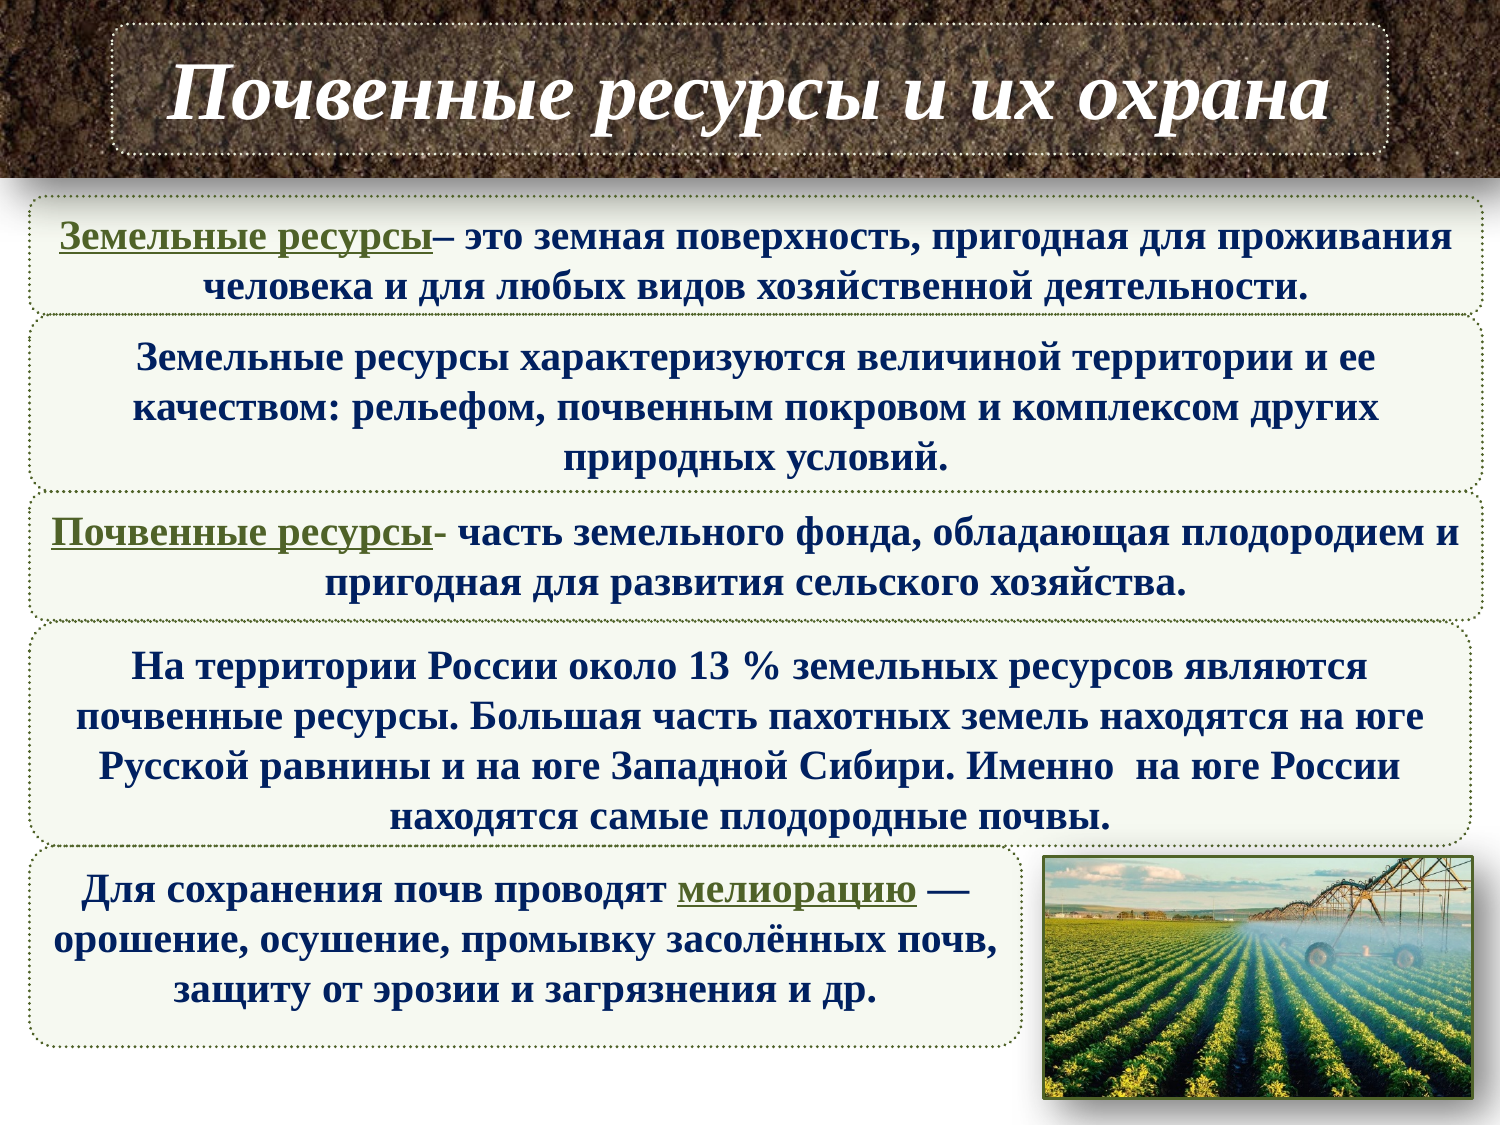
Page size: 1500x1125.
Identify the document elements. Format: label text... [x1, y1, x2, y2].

text_box Земельные ресурсы характеризуются величиной территории и ее качеством: рельефом, почвенным покровом и комплексом других природных условий. [29, 314, 1483, 491]
text_box Земельные ресурсы– это земная поверхность, пригодная для проживания человека и для любых видов хозяйственной деятельности. [29, 196, 1483, 315]
text_box Почвенные ресурсы- часть земельного фонда, обладающая плодородием и пригодная для развития сельского хозяйства. [29, 491, 1483, 621]
picture [0, 0, 1500, 178]
picture [1045, 857, 1471, 1097]
text_box Для сохранения почв проводят мелиорацию — орошение, осушение, промывку засолённых почв, защиту от эрозии и загрязнения и др. [29, 846, 1022, 1047]
text_box На территории России около 13 % земельных ресурсов являются почвенные ресурсы. Большая часть пахотных земель находятся на юге Русской равнины и на юге Западной Сибири. Именно на юге России находятся самые плодородные почвы. [29, 621, 1471, 846]
